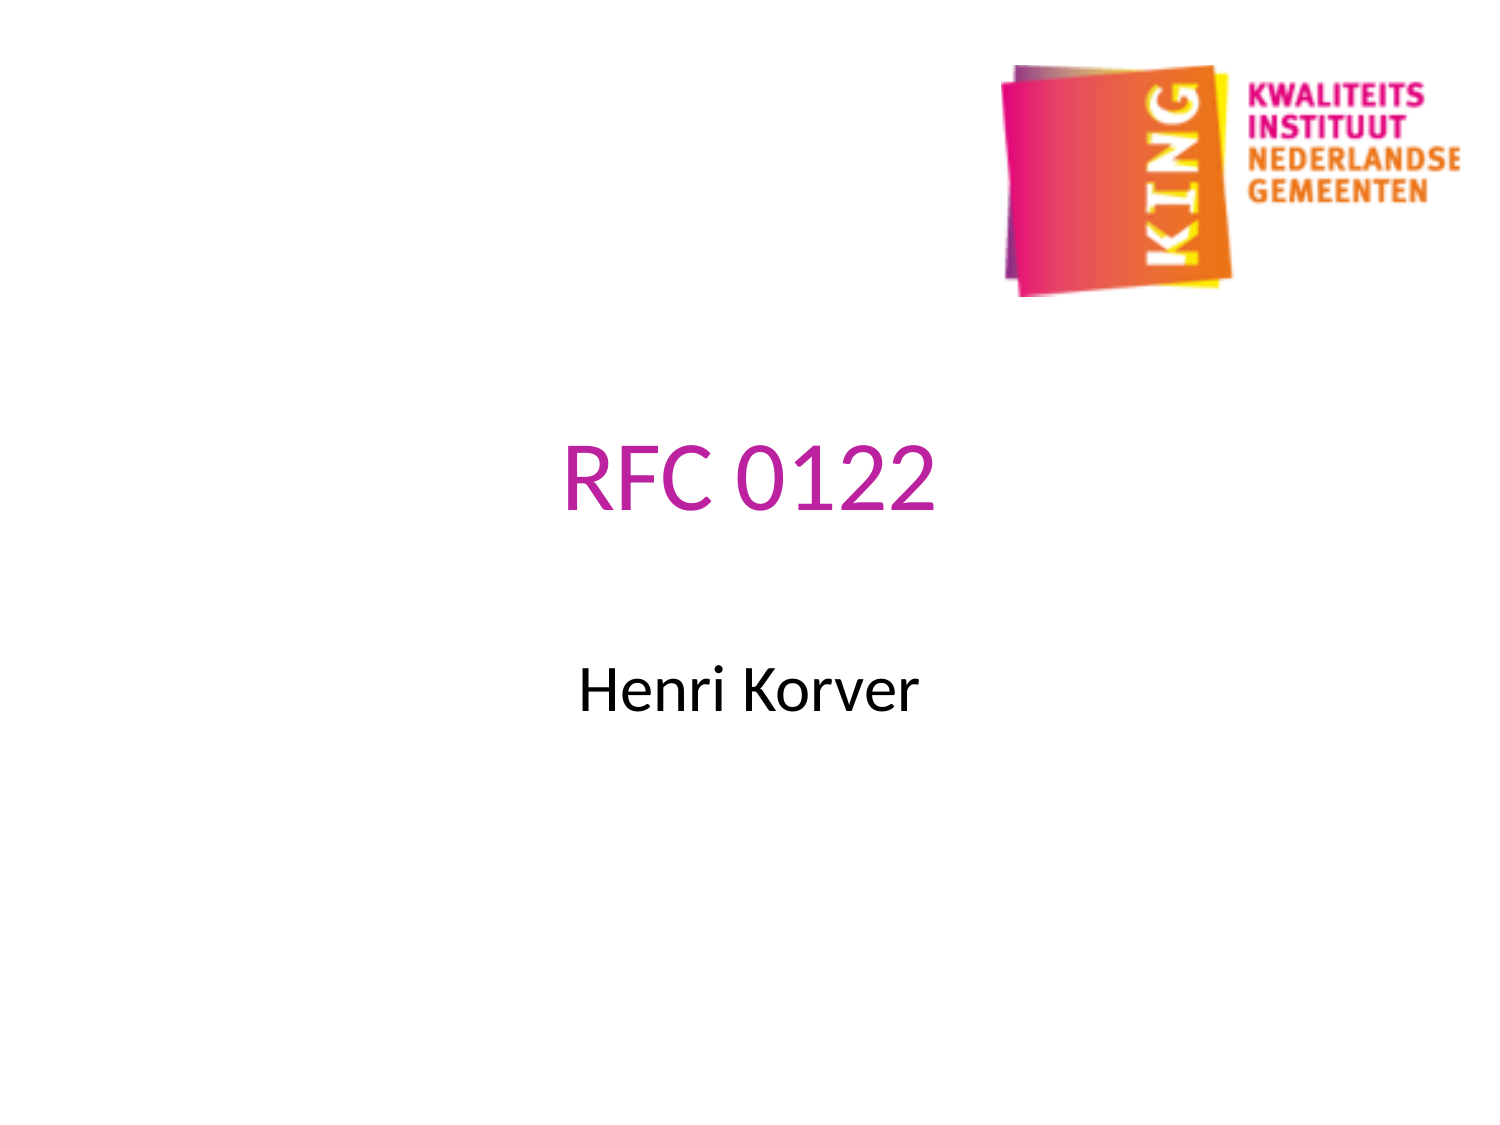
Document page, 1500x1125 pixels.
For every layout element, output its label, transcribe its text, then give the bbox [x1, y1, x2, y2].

subtitle Henri Korver [224, 637, 1276, 926]
picture [1000, 65, 1463, 297]
title RFC 0122 [112, 349, 1388, 591]
